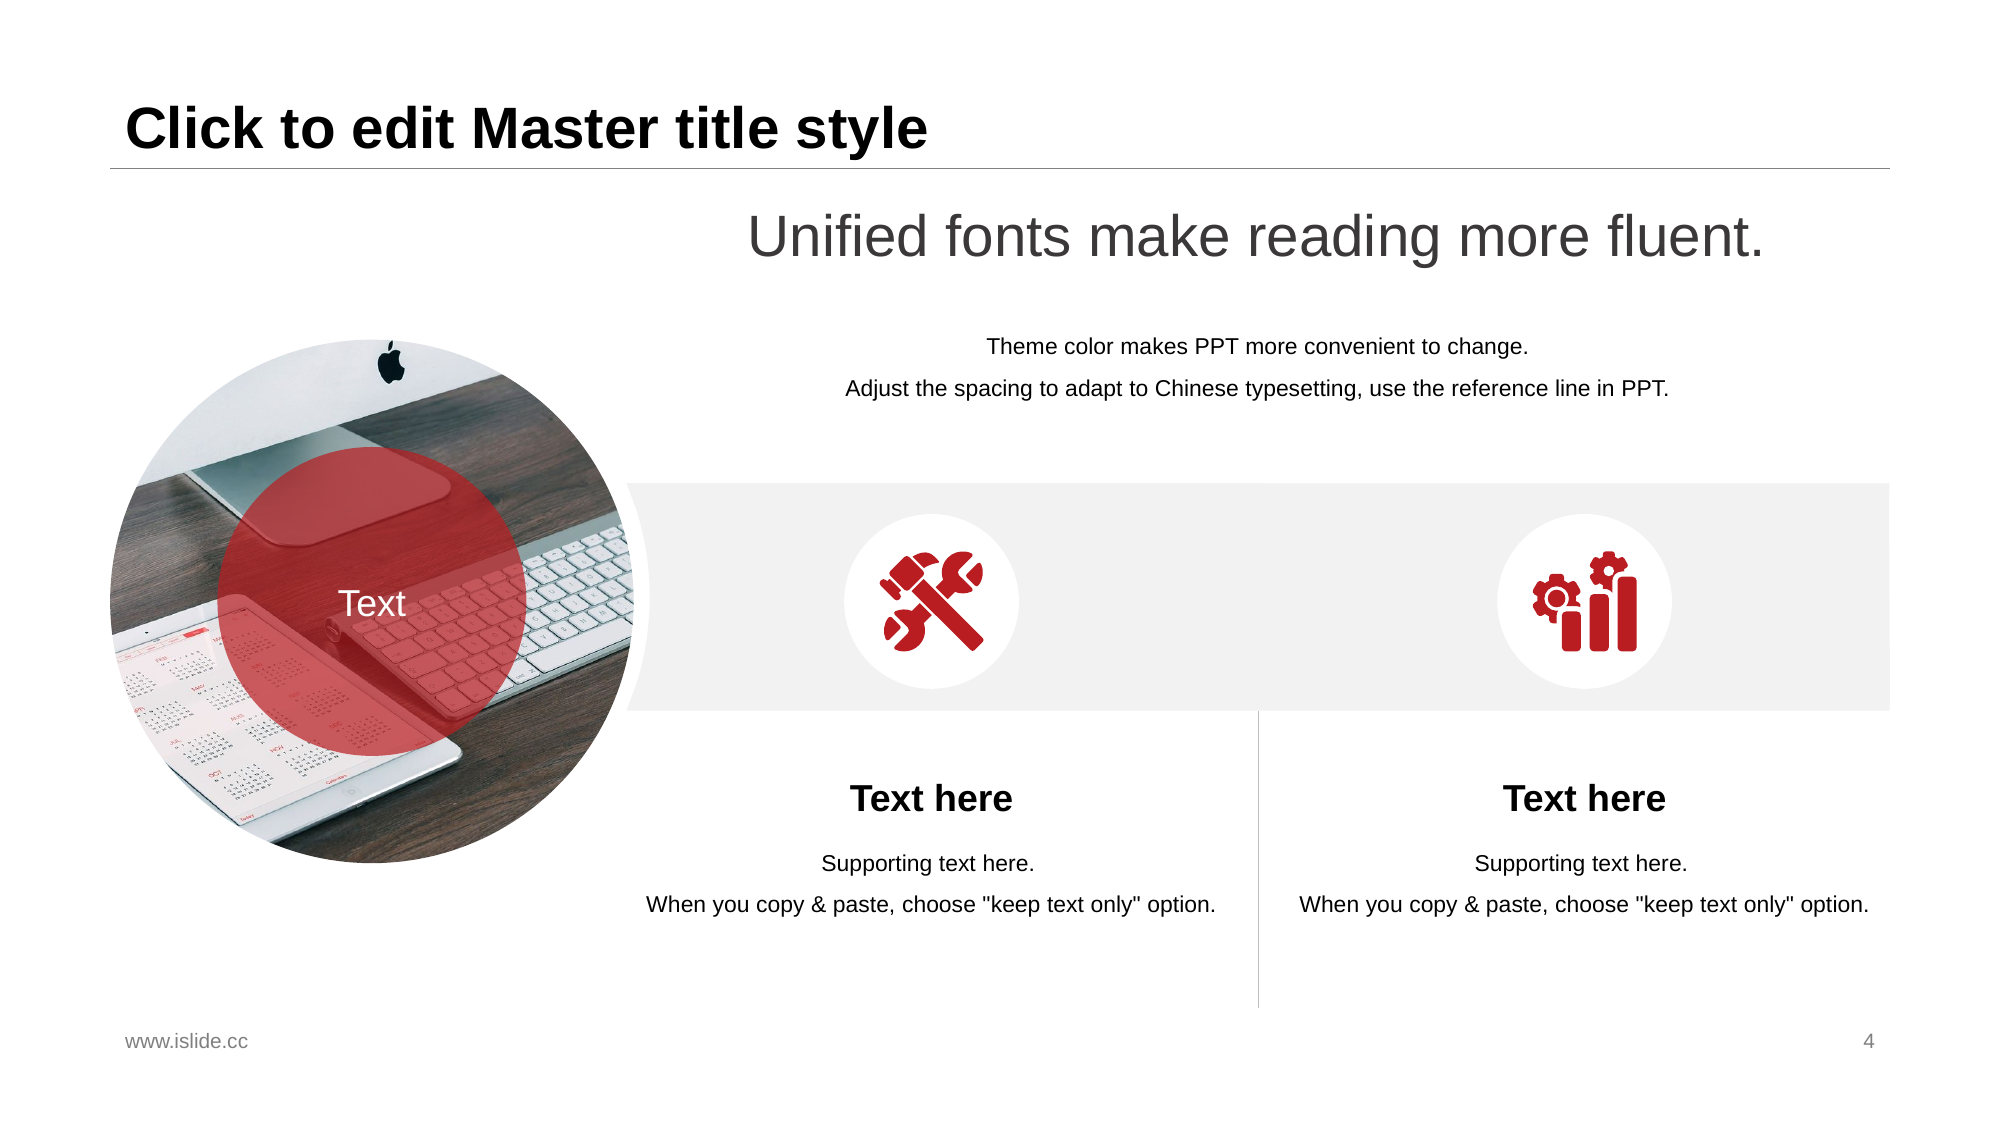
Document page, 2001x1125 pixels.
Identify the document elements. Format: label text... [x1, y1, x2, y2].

title Click to edit Master title style [109, 0, 1890, 169]
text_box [110, 185, 1890, 1008]
slide_number 4 [1412, 1023, 1890, 1058]
footer www.islide.cc [109, 1023, 790, 1058]
